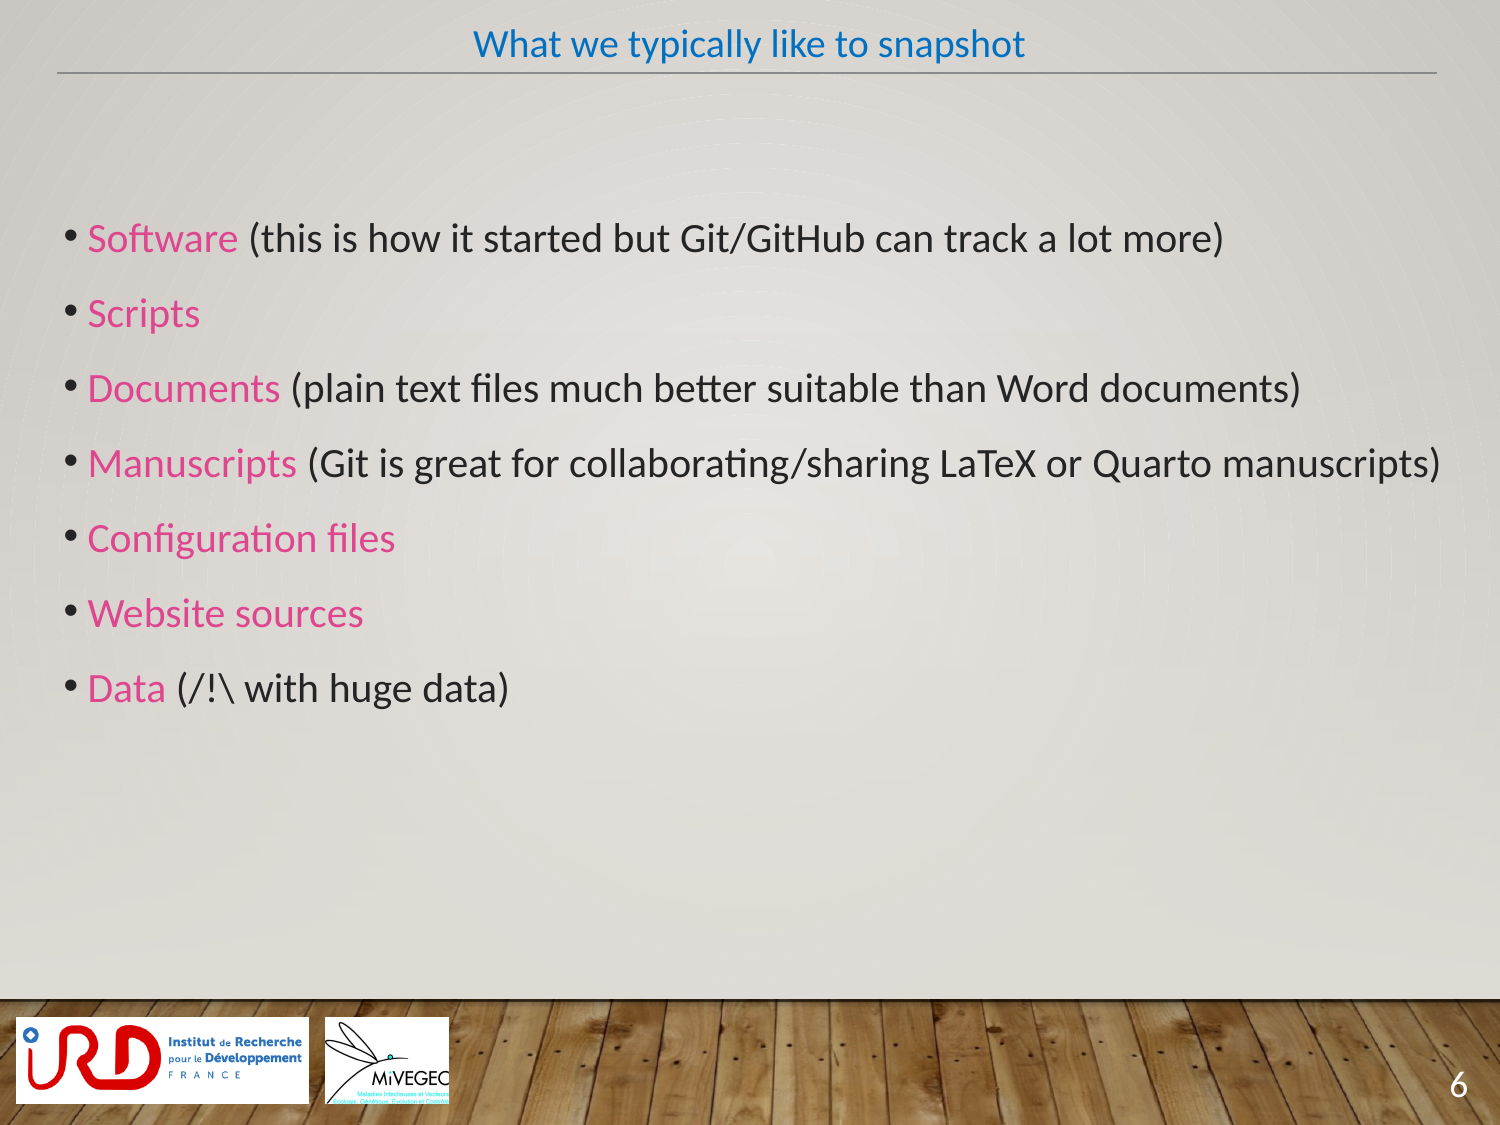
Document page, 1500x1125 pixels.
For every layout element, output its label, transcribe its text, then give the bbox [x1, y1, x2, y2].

picture [0, 999, 1500, 1125]
slide_number 6 [1378, 1052, 1484, 1103]
text_box Software (this is how it started but Git/GitHub can track a lot more) Scripts Documents (plain text files much better suitable than Word documents) Manuscripts (Git is great for collaborating/sharing LaTeX or Quarto manuscripts) Configuration files Website sources Data (/!\ with huge data) [48, 178, 1500, 719]
list What we typically like to snapshot [0, 0, 1500, 73]
